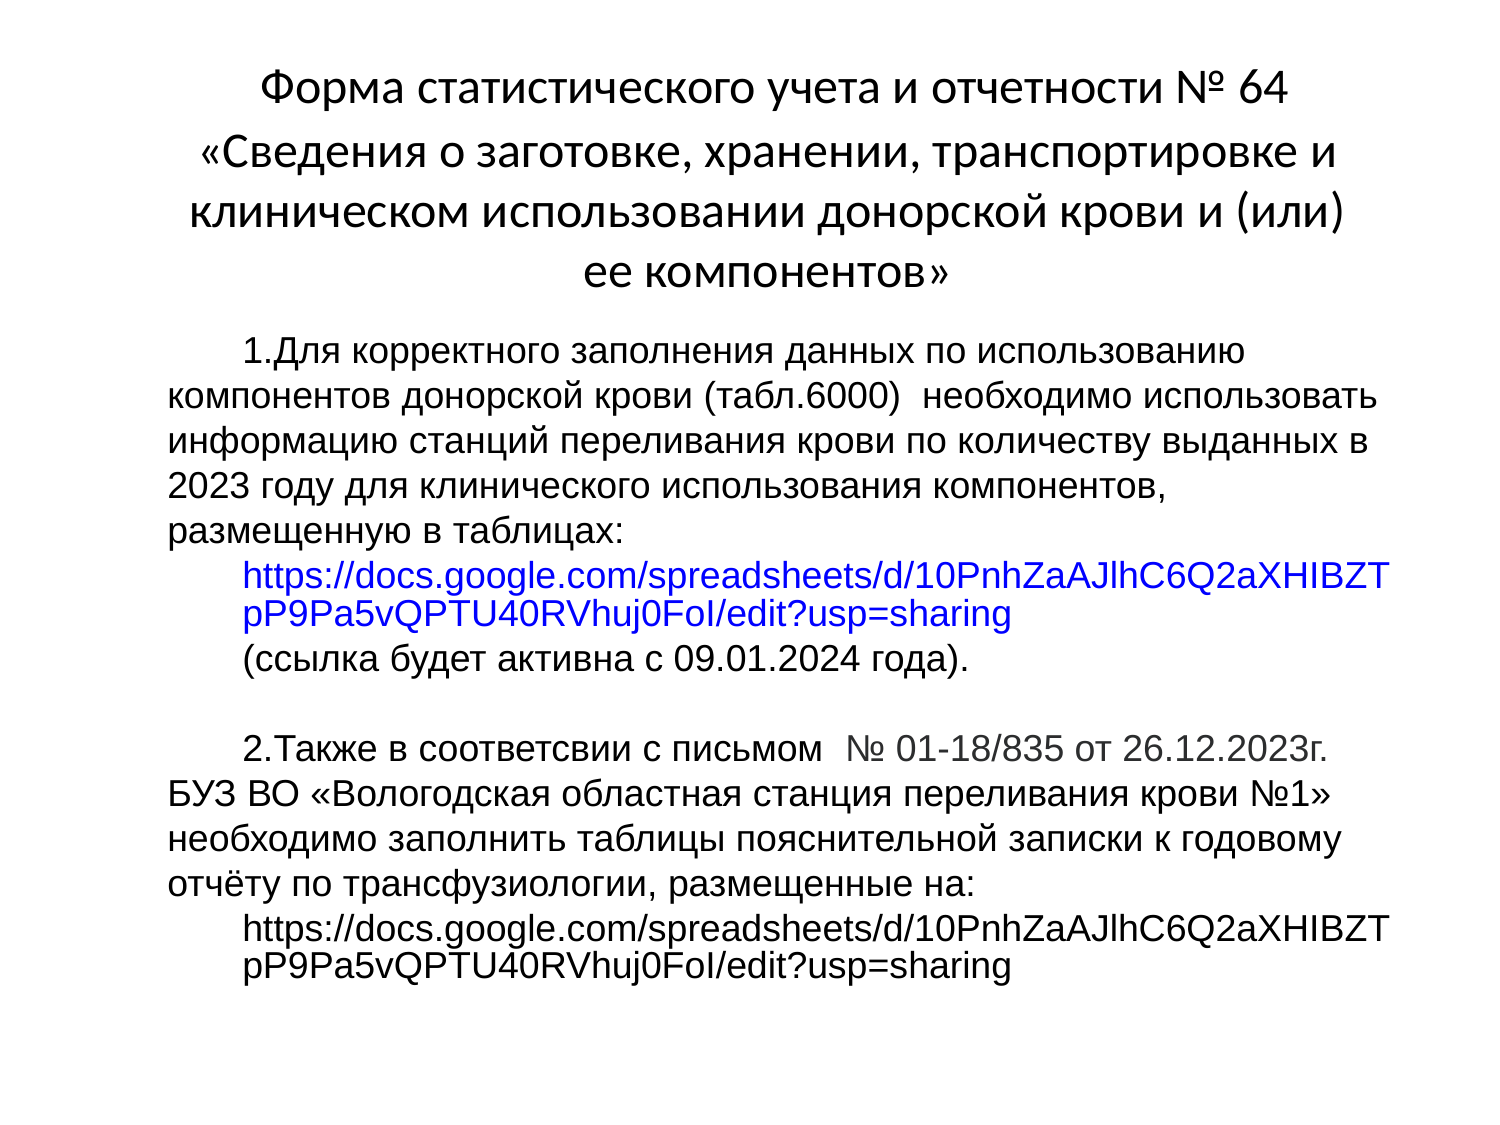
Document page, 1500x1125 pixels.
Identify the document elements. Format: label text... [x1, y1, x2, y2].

title Форма статистического учета и отчетности № 64 «Сведения о заготовке, хранении, транспортировке и клиническом использовании донорской крови и (или) ее компонентов» [164, 35, 1372, 200]
text_box 1.Для корректного заполнения данных по использованию компонентов донорской крови (табл.6000) необходимо использовать информацию станций переливания крови по количеству выданных в 2023 году для клинического использования компонентов, размещенную в таблицах: https://docs.google.com/spreadsheets/d/10PnhZaAJlhC6Q2aXHIBZTpP9Pa5vQPTU40RVhuj0FoI/edit?usp=sharing (ссылка будет активна с 09.01.2024 года). 2.Также в соответсвии с письмом № 01-18/835 от 26.12.2023г. БУЗ ВО «Вологодская областная станция переливания крови №1» необходимо заполнить таблицы пояснительной записки к годовому отчёту по трансфузиологии, размещенные на: https://docs.google.com/spreadsheets/d/10PnhZaAJlhC6Q2aXHIBZTpP9Pa5vQPTU40RVhuj0FoI/edit?usp=sharing [152, 318, 1407, 957]
